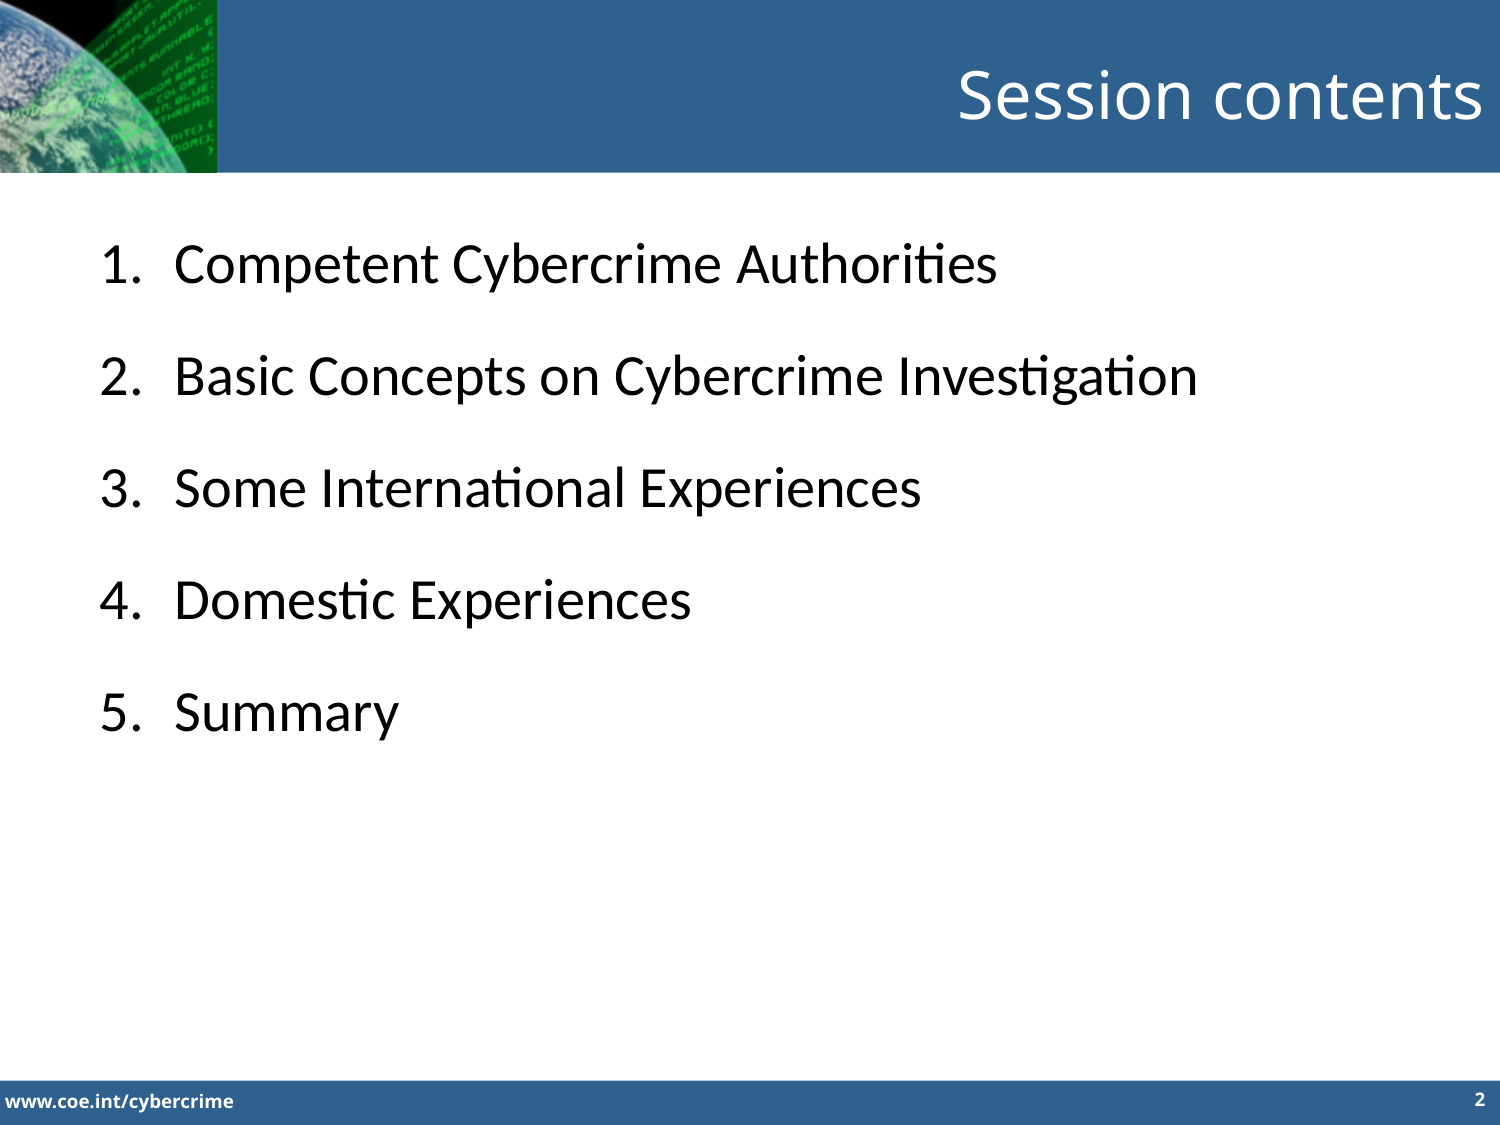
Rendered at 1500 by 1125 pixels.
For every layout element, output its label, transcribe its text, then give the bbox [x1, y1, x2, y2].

text_box Competent Cybercrime Authorities Basic Concepts on Cybercrime Investigation Some International Experiences Domestic Experiences Summary [85, 231, 1458, 751]
slide_number 2 [1162, 1080, 1500, 1125]
picture [0, 1, 217, 173]
text_box [729, 171, 1480, 267]
text_box Session contents [230, 16, 1500, 170]
